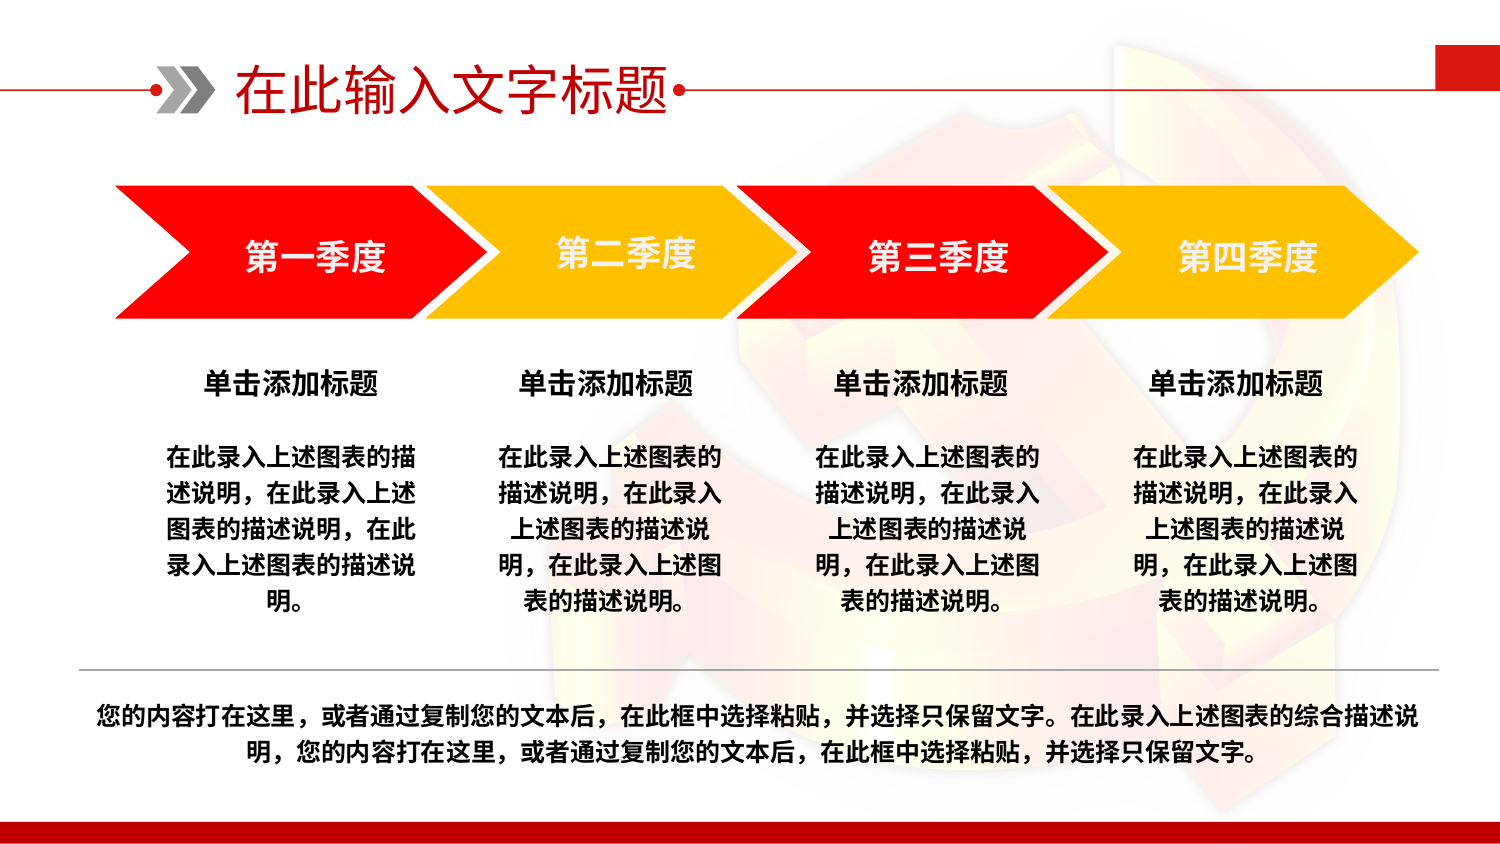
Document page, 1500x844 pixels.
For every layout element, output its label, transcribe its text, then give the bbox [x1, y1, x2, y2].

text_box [736, 185, 1109, 319]
text_box 在此录入上述图表的描述说明，在此录入上述图表的描述说明，在此录入上述图表的描述说明。 [790, 429, 1066, 622]
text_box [488, 185, 735, 319]
text_box 单击添加标题 [190, 359, 392, 407]
text_box [672, 83, 1435, 97]
text_box 您的内容打在这里，或者通过复制您的文本后，在此框中选择粘贴，并选择只保留文字。在此录入上述图表的综合描述说明，您的内容打在这里，或者通过复制您的文本后，在此框中选择粘贴，并选择只保留文字。 [76, 687, 1441, 773]
text_box 在此录入上述图表的描述说明，在此录入上述图表的描述说明，在此录入上述图表的描述说明。 [153, 429, 431, 622]
text_box 单击添加标题 [505, 359, 707, 407]
text_box 在此输入文字标题 [219, 48, 717, 144]
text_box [1109, 185, 1420, 319]
text_box 单击添加标题 [820, 359, 1022, 407]
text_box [115, 185, 488, 319]
text_box [1435, 45, 1500, 92]
text_box 单击添加标题 [1135, 359, 1337, 407]
text_box 在此录入上述图表的描述说明，在此录入上述图表的描述说明，在此录入上述图表的描述说明。 [474, 429, 747, 622]
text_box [155, 66, 216, 114]
text_box 在此录入上述图表的描述说明，在此录入上述图表的描述说明，在此录入上述图表的描述说明。 [1109, 429, 1383, 622]
